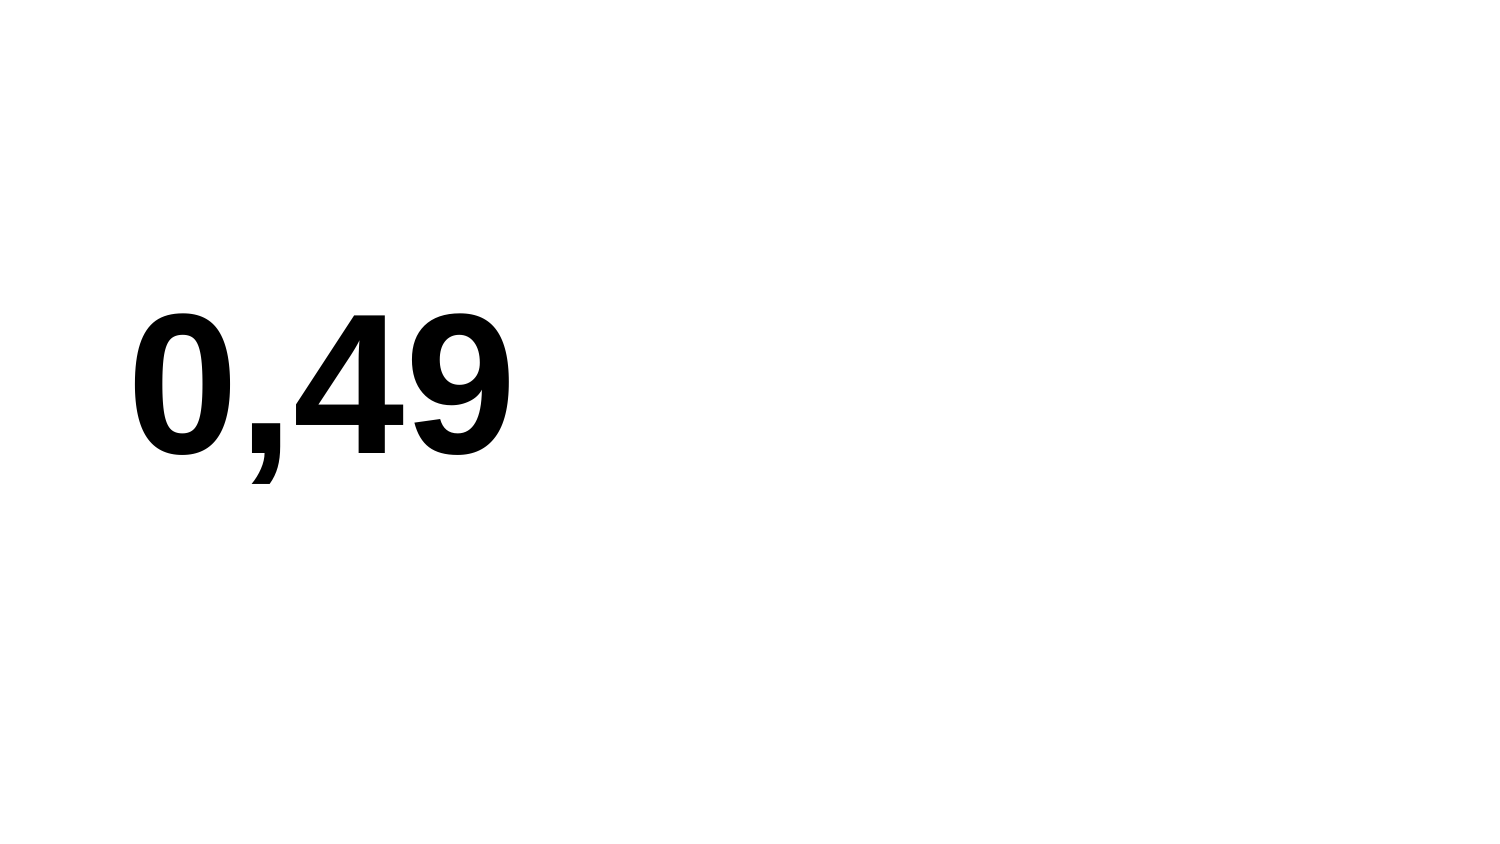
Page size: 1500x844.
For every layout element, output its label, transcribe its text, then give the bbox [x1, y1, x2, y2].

text_box 0,49 [112, 235, 1388, 509]
